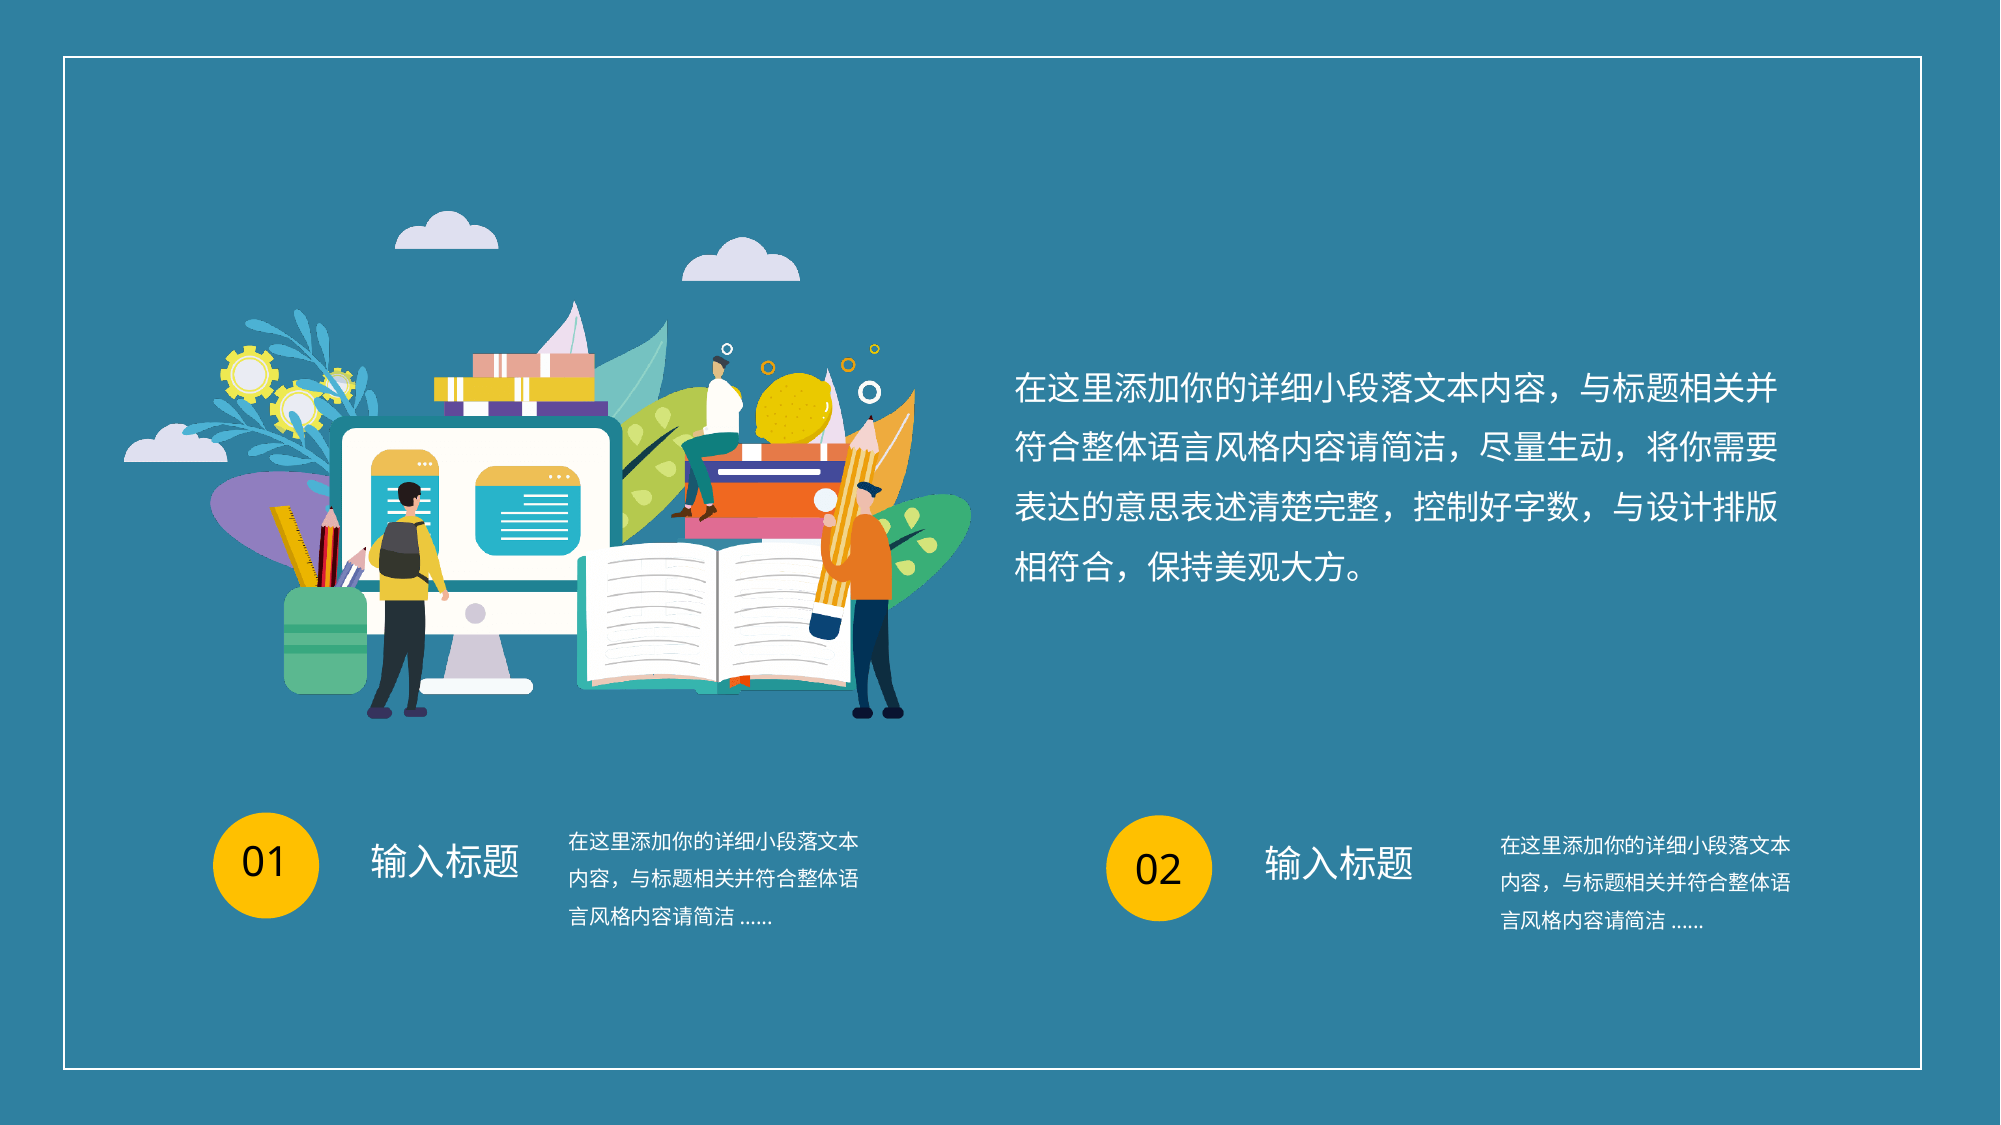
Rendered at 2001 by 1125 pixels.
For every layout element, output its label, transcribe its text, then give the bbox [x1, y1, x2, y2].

text_box 在这里添加你的详细小段落文本内容，与标题相关并符合整体语言风格内容请简洁，尽量生动，将你需要表达的意思表述清楚完整，控制好字数，与设计排版相符合，保持美观大方。 [1005, 339, 1814, 594]
picture [106, 39, 1005, 938]
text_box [1106, 812, 1814, 942]
